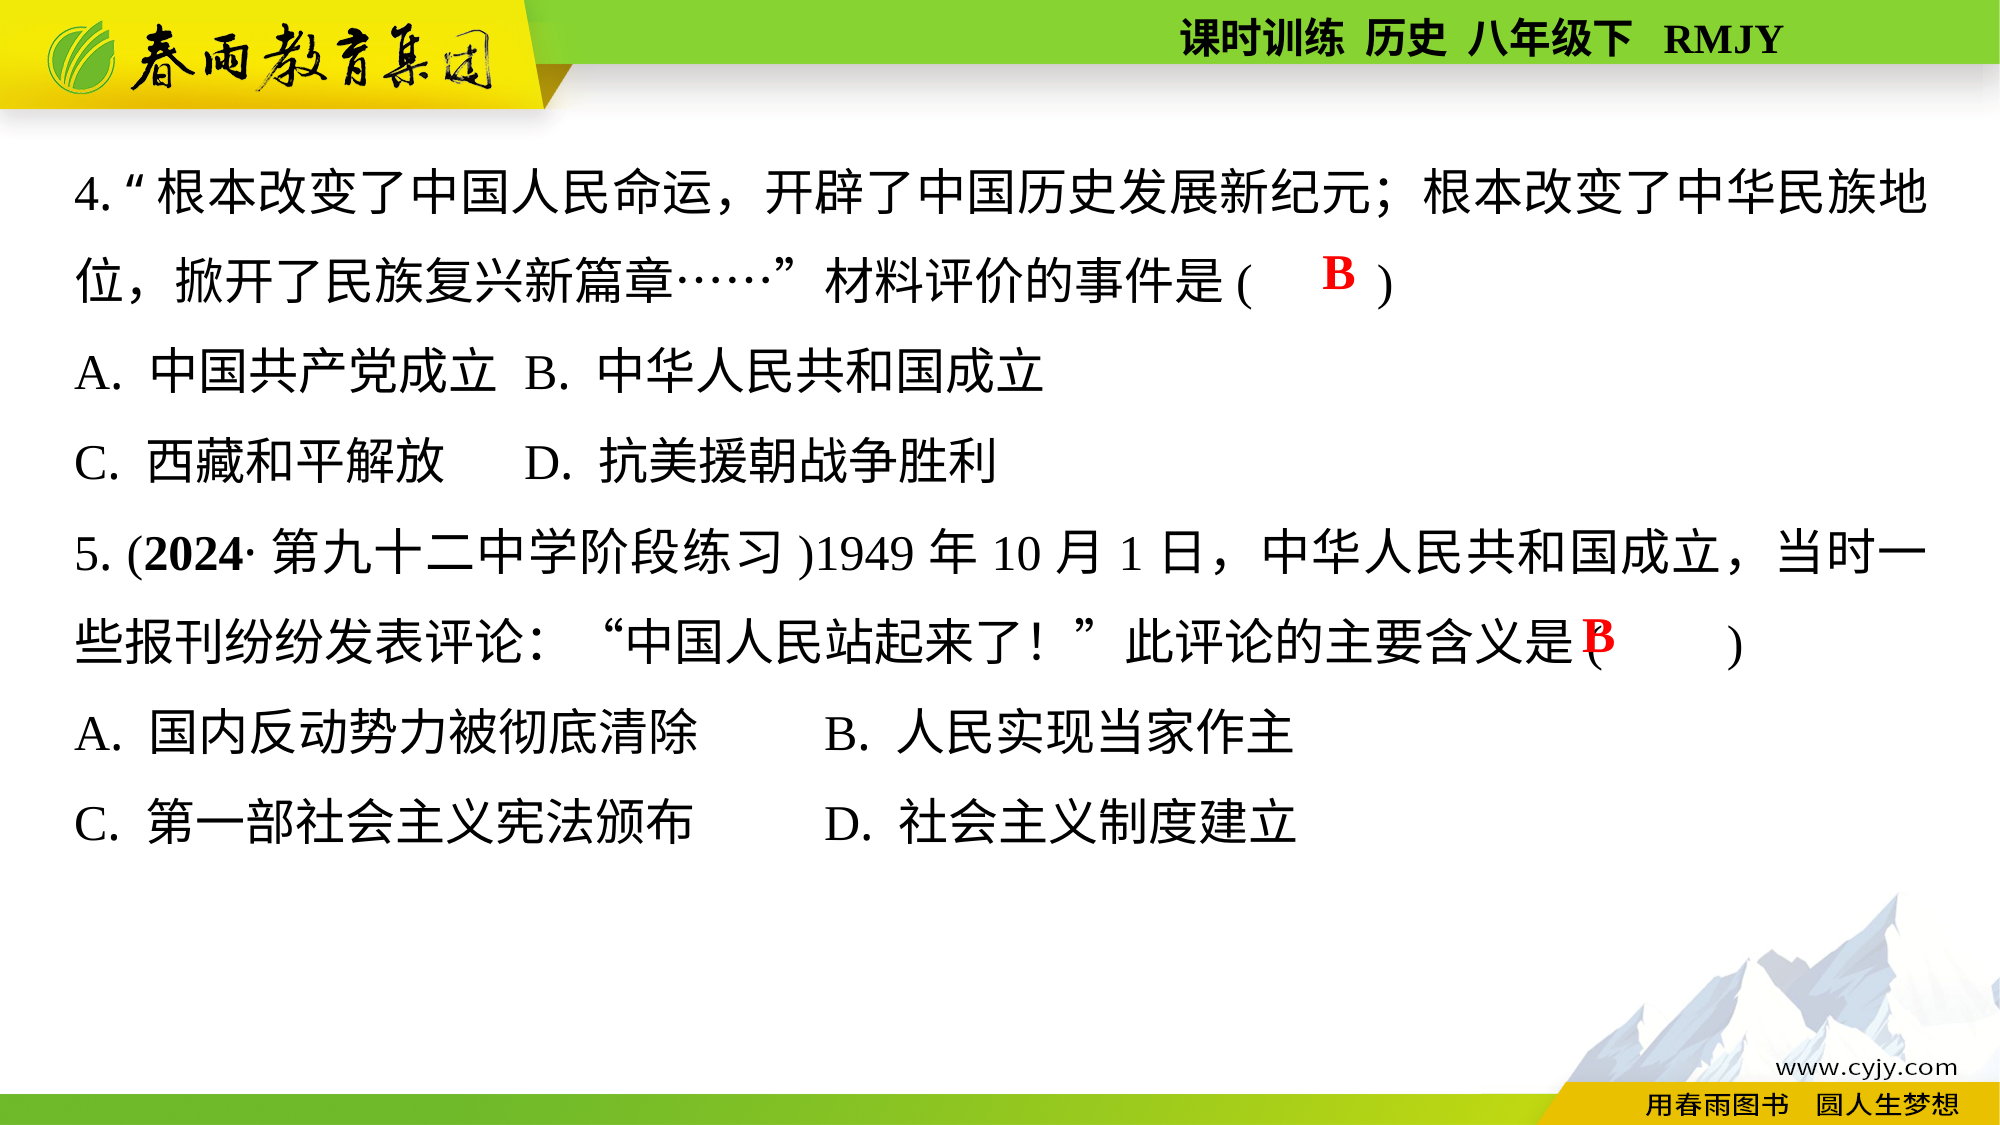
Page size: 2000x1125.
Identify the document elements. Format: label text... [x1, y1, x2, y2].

text_box B [1307, 231, 1371, 307]
text_box B [1567, 594, 1631, 670]
picture [0, 0, 2000, 1125]
list 4. “根本改变了中国人民命运，开辟了中国历史发展新纪元；根本改变了中华民族地位，掀开了民族复兴新篇章……”材料评价的事件是( ) A. 中国共产党成立 B. 中华人民共和国成立 C. 西藏和平解放 D. 抗美援朝战争胜利 5. (2024·第九十二中学阶段练习)1949年10月1日，中华人民共和国成立，当时一些报刊纷纷发表评论：“中国人民站起来了！”此评论的主要含义是( ) A. 国内反动势力被彻底清除 B. 人民实现当家作主 C. 第一部社会主义宪法颁布 D. 社会主义制度建立 [59, 122, 1944, 865]
